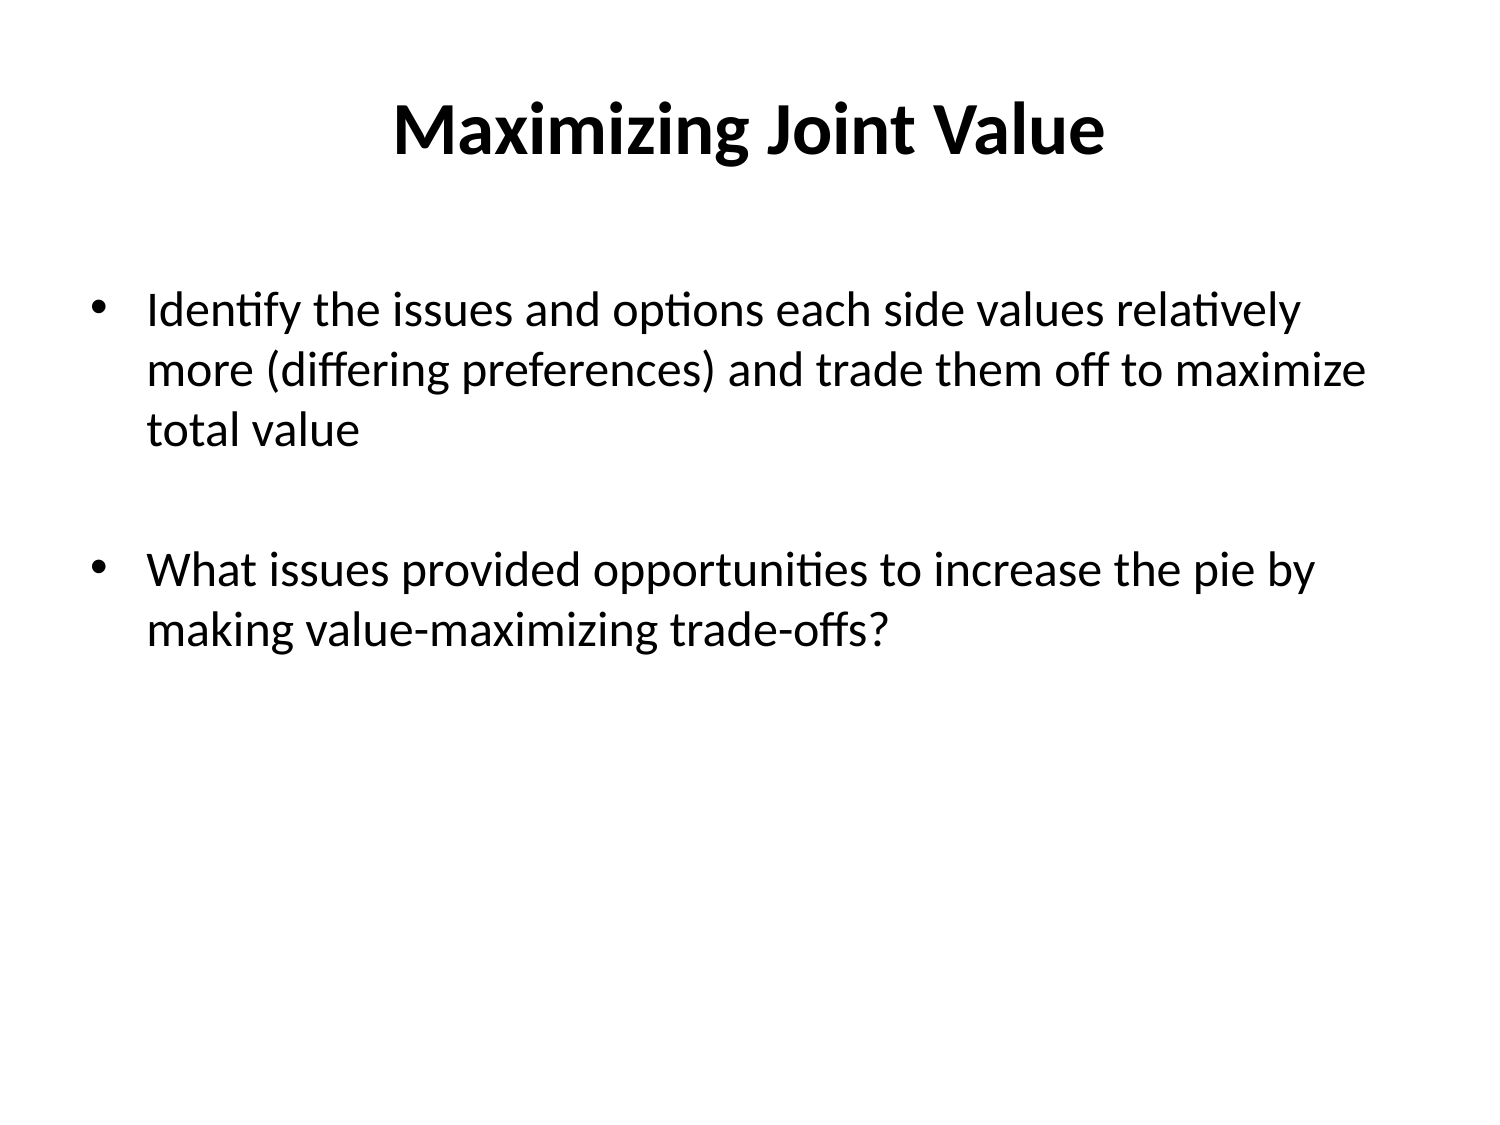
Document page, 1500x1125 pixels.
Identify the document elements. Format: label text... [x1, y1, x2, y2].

list Identify the issues and options each side values relatively more (differing preferences) and trade them off to maximize total value What issues provided opportunities to increase the pie by making value-maximizing trade-offs? [75, 268, 1425, 1012]
title Maximizing Joint Value [75, 30, 1425, 219]
